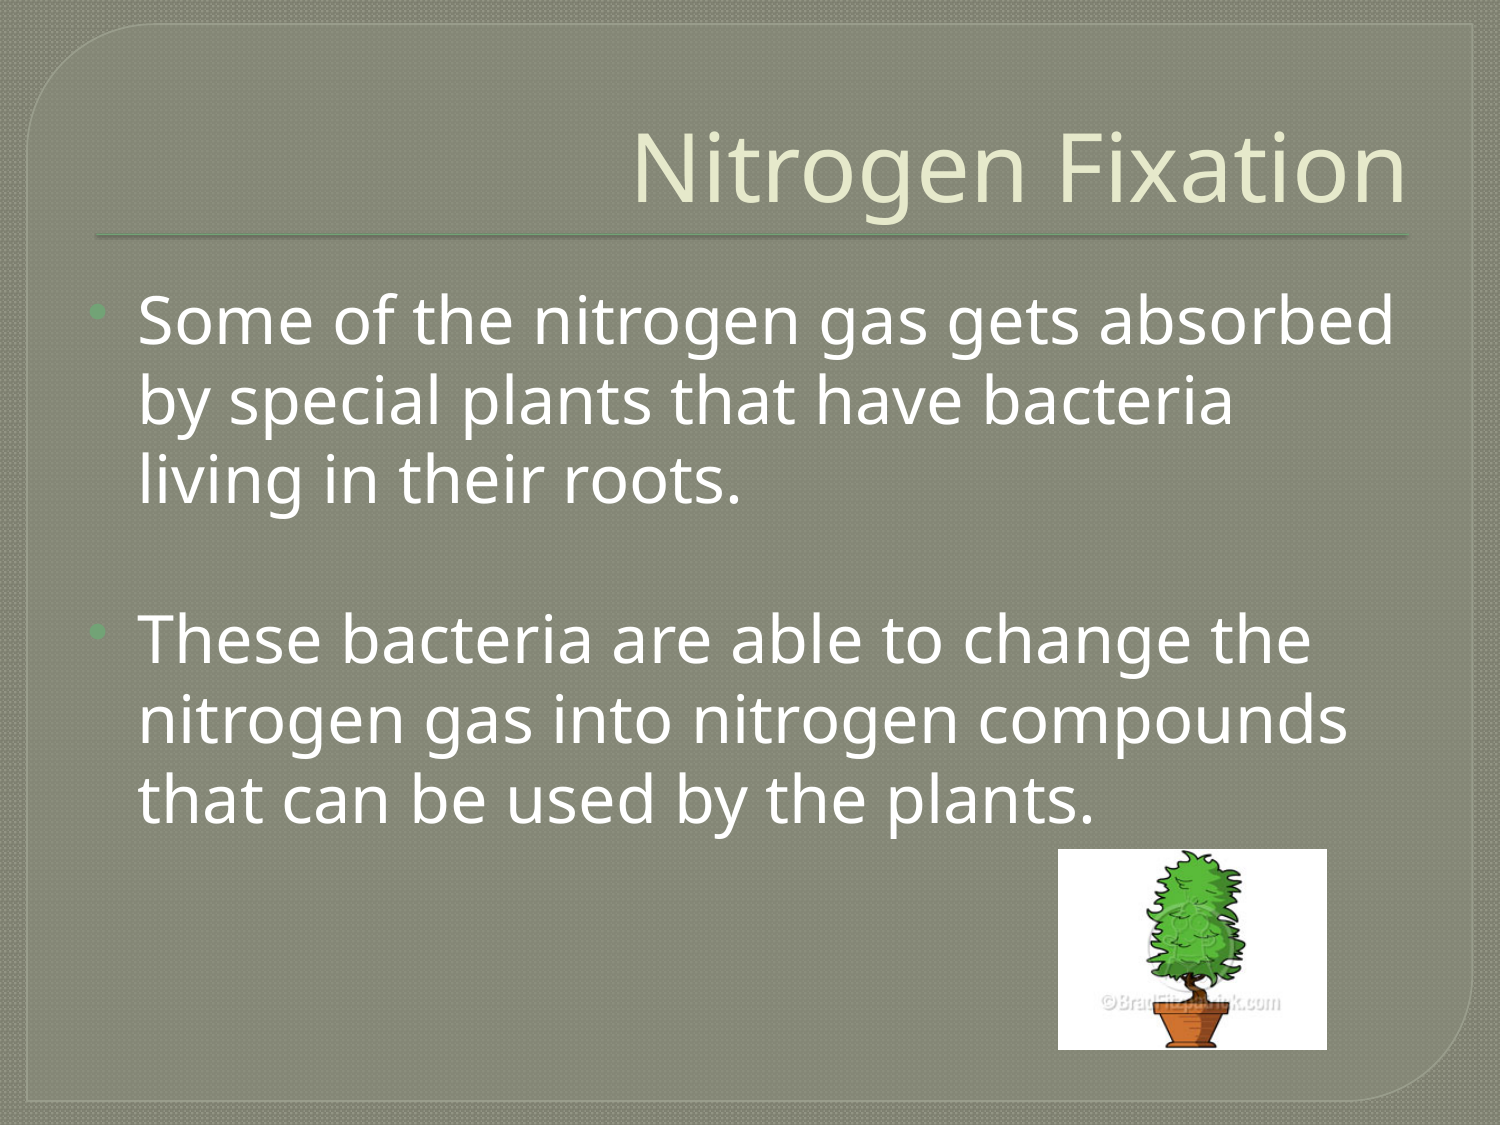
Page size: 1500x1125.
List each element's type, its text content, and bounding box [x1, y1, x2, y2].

list Some of the nitrogen gas gets absorbed by special plants that have bacteria living in their roots. These bacteria are able to change the nitrogen gas into nitrogen compounds that can be used by the plants. [75, 270, 1425, 1013]
picture [1058, 848, 1327, 1051]
title Nitrogen Fixation [75, 41, 1425, 230]
